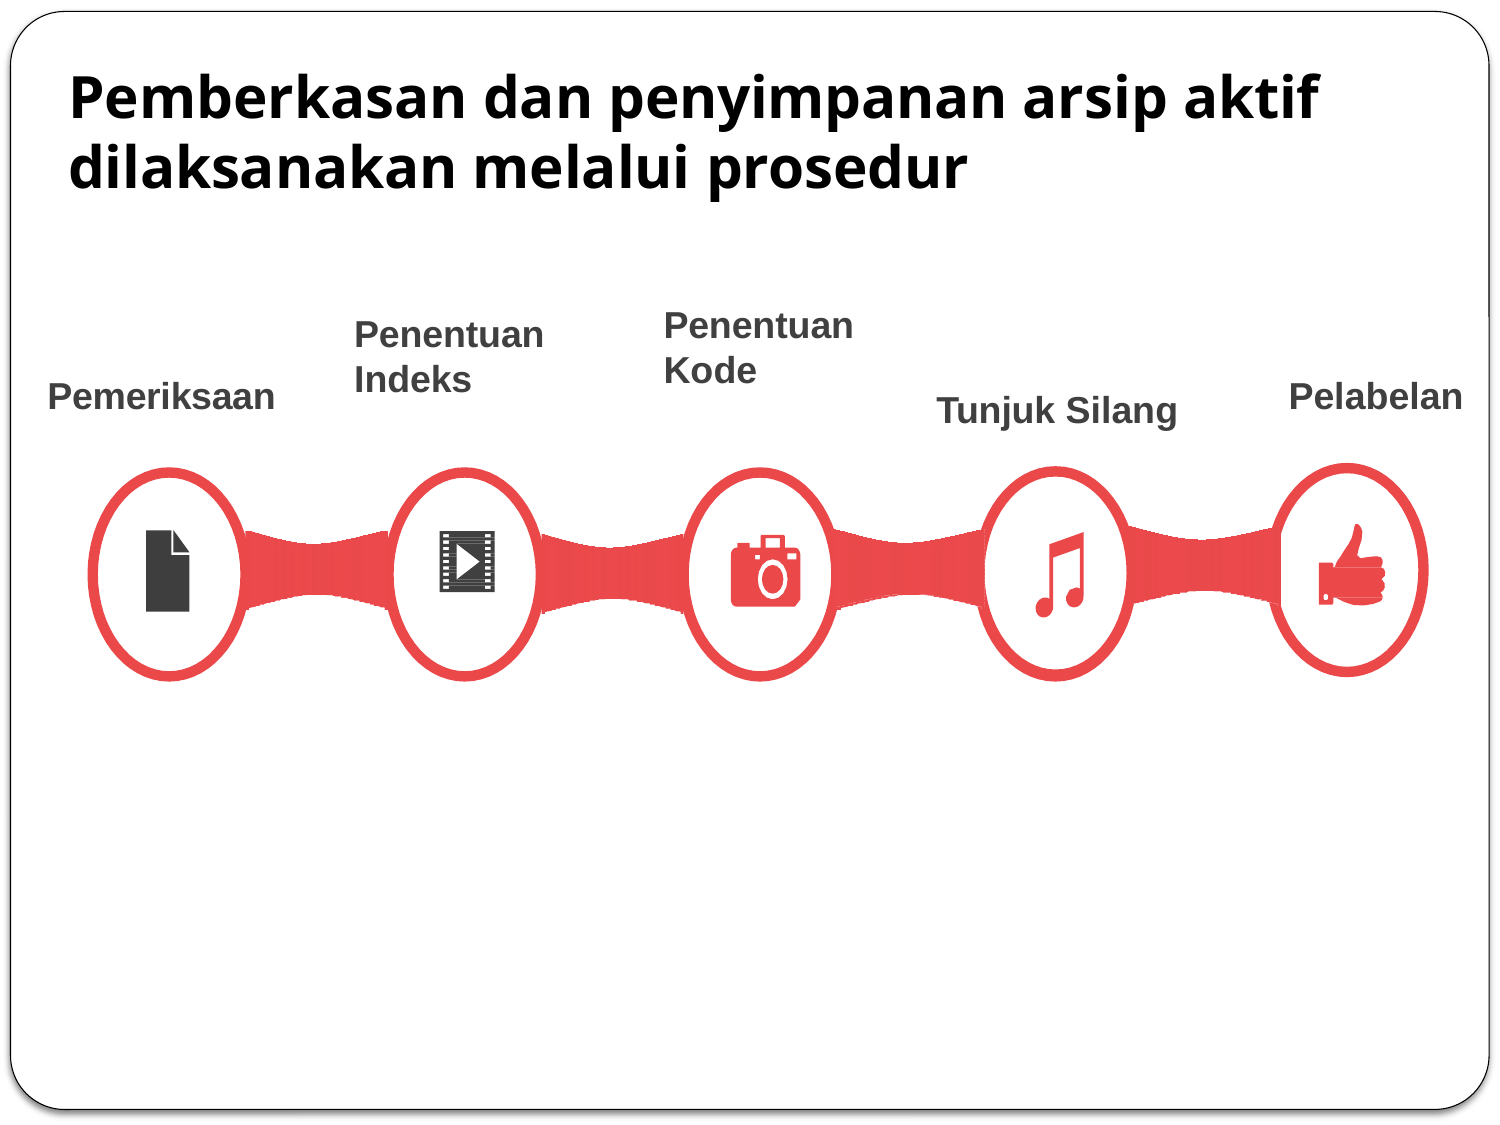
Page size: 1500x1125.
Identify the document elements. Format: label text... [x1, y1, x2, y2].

text_box Penentuan Kode [661, 298, 864, 391]
title Pemberkasan dan penyimpanan arsip aktif dilaksanakan melalui prosedur [65, 9, 1386, 200]
text_box Tunjuk Silang [934, 383, 1217, 431]
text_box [87, 460, 1429, 684]
text_box Pelabelan [1286, 369, 1500, 417]
text_box Penentuan Indeks [352, 308, 571, 401]
text_box Pemeriksaan [45, 369, 293, 417]
